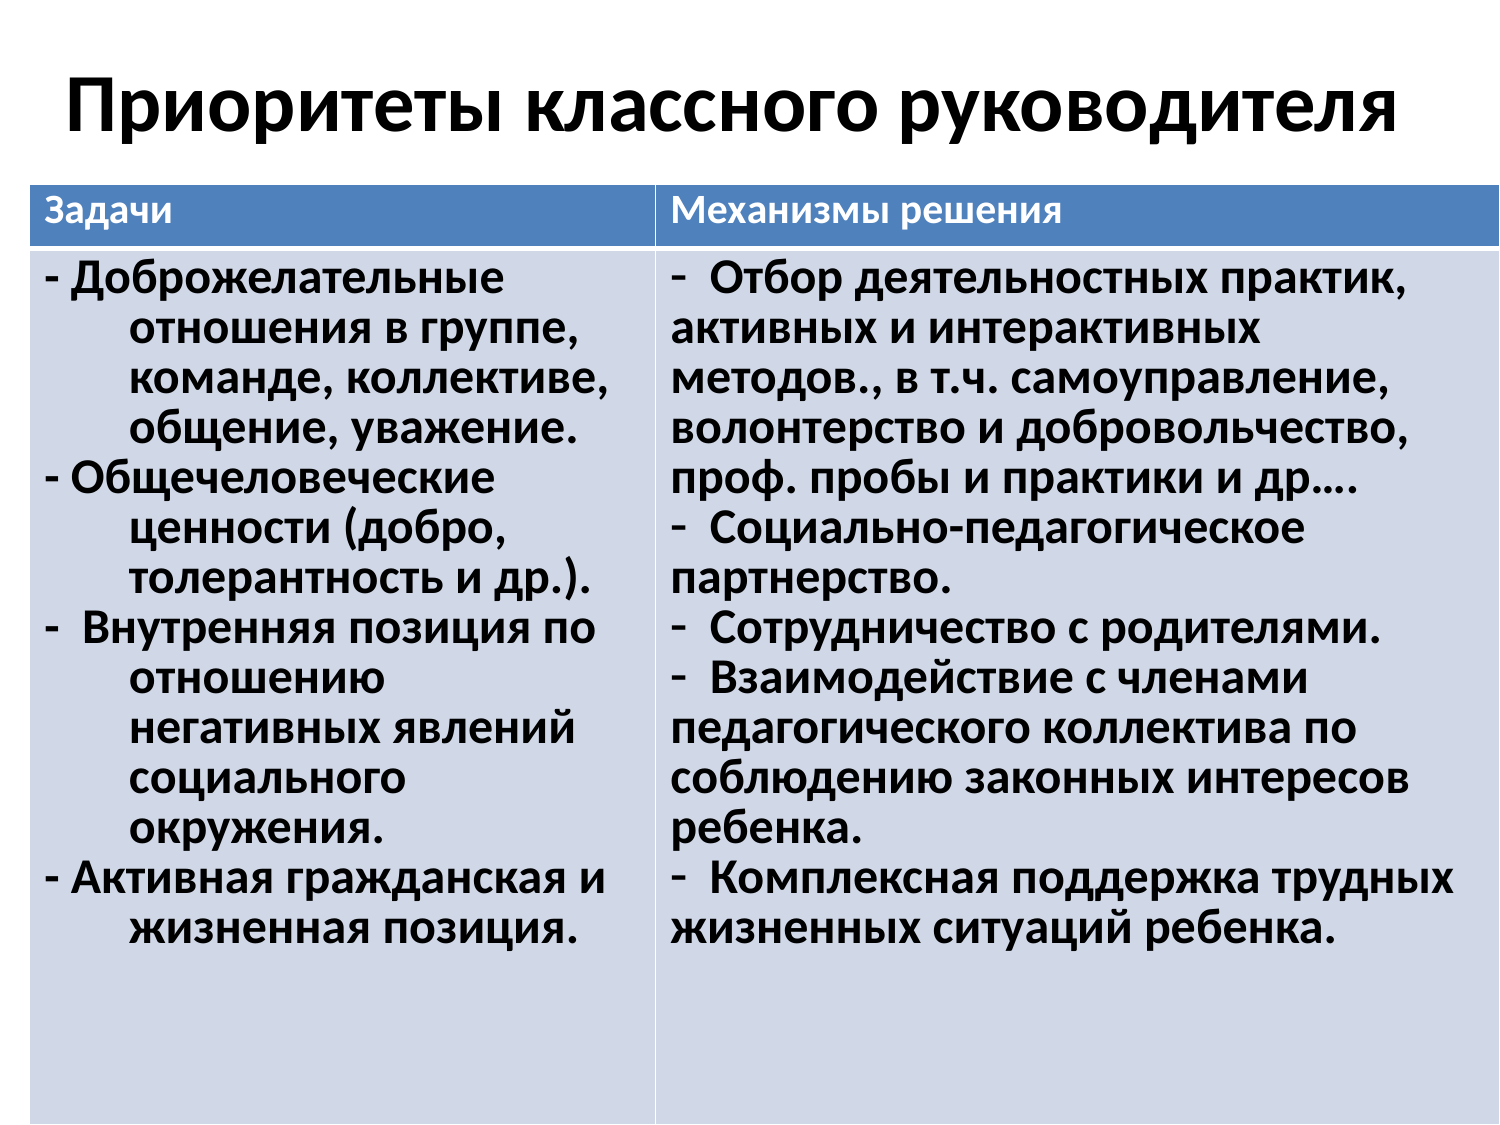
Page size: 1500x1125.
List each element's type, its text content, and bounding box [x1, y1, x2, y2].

table_cell Отбор деятельностных практик, активных и интерактивных методов., в т.ч. самоуправление, волонтерство и добровольчество, проф. пробы и практики и др…. Социально-педагогическое партнерство. Сотрудничество с родителями. Взаимодействие с членами педагогического коллектива по соблюдению законных интересов ребенка. Комплексная поддержка трудных жизненных ситуаций ребенка. [656, 251, 1499, 1124]
table_header Задачи [30, 185, 655, 246]
table_cell - Доброжелательные отношения в группе, команде, коллективе, общение, уважение. - Общечеловеческие ценности (добро, толерантность и др.). - Внутренняя позиция по отношению негативных явлений социального окружения. - Активная гражданская и жизненная позиция. [30, 251, 655, 1124]
table_header Механизмы решения [656, 185, 1499, 246]
title Приоритеты классного руководителя [41, 0, 1425, 184]
